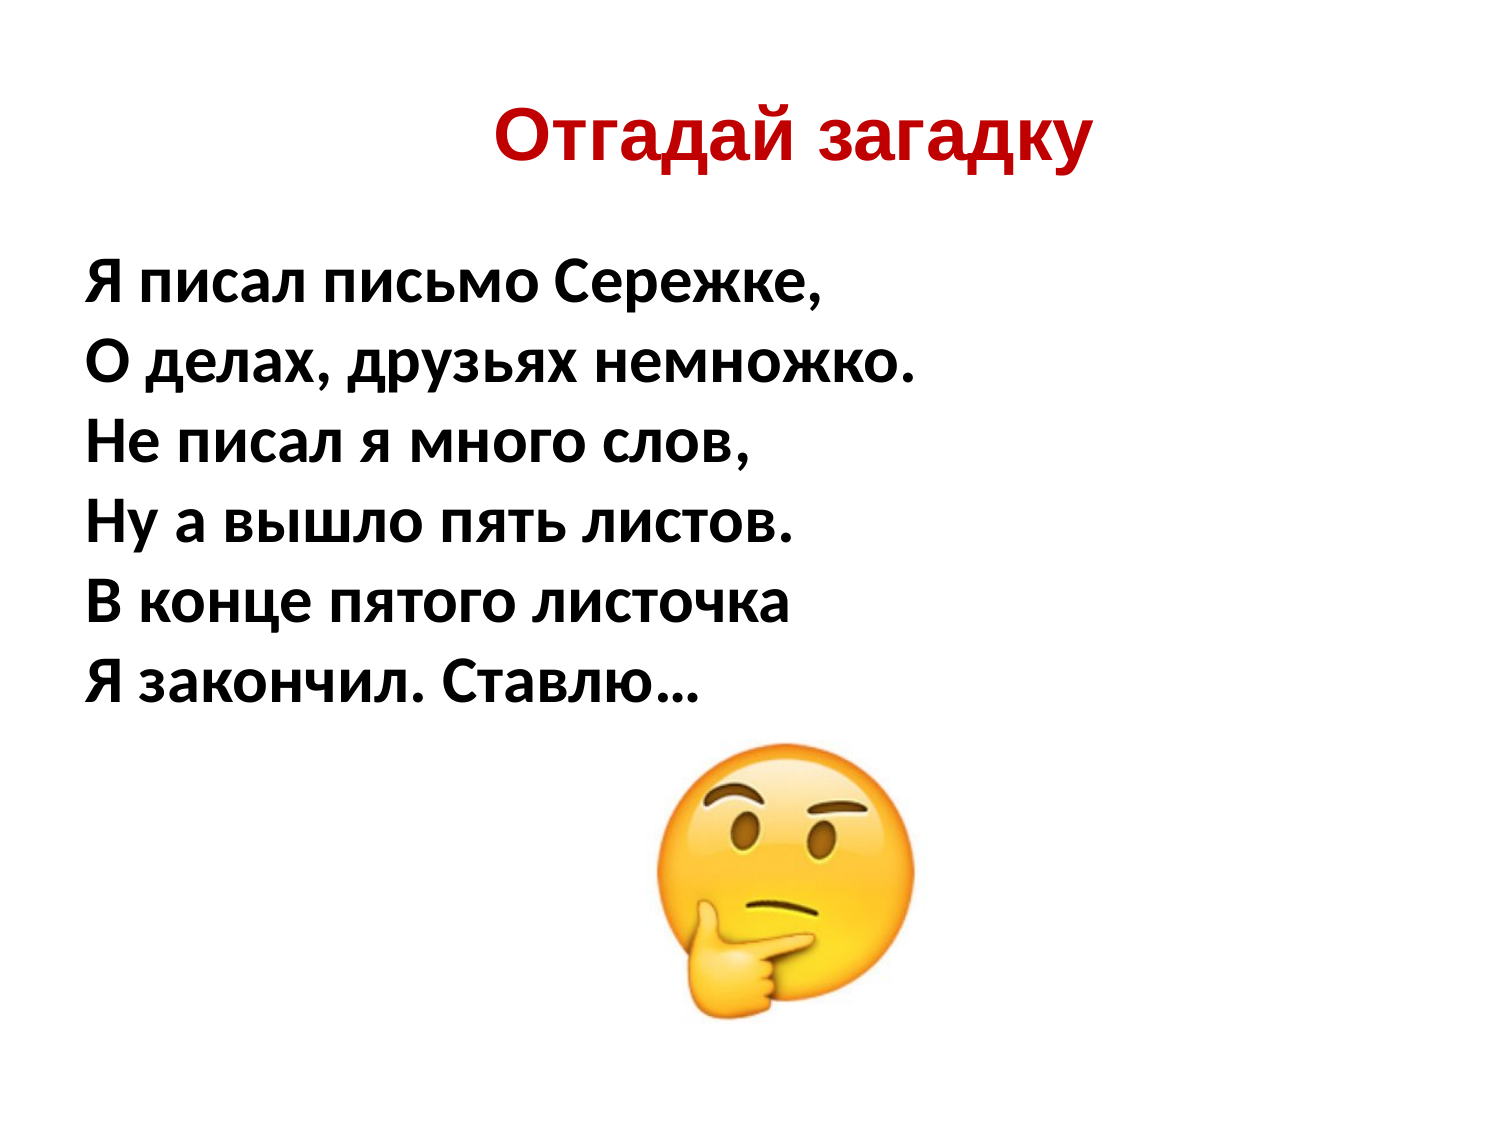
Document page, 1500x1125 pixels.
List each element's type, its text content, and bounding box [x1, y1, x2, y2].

text_box Отгадай загадку [112, 78, 1388, 273]
picture [419, 739, 1155, 1028]
text_box Я писал письмо Сережке, О делах, друзьях немножко. Не писал я много слов, Ну а вышло пять листов. В конце пятого листочка Я закончил. Ставлю… точку [70, 228, 1430, 883]
